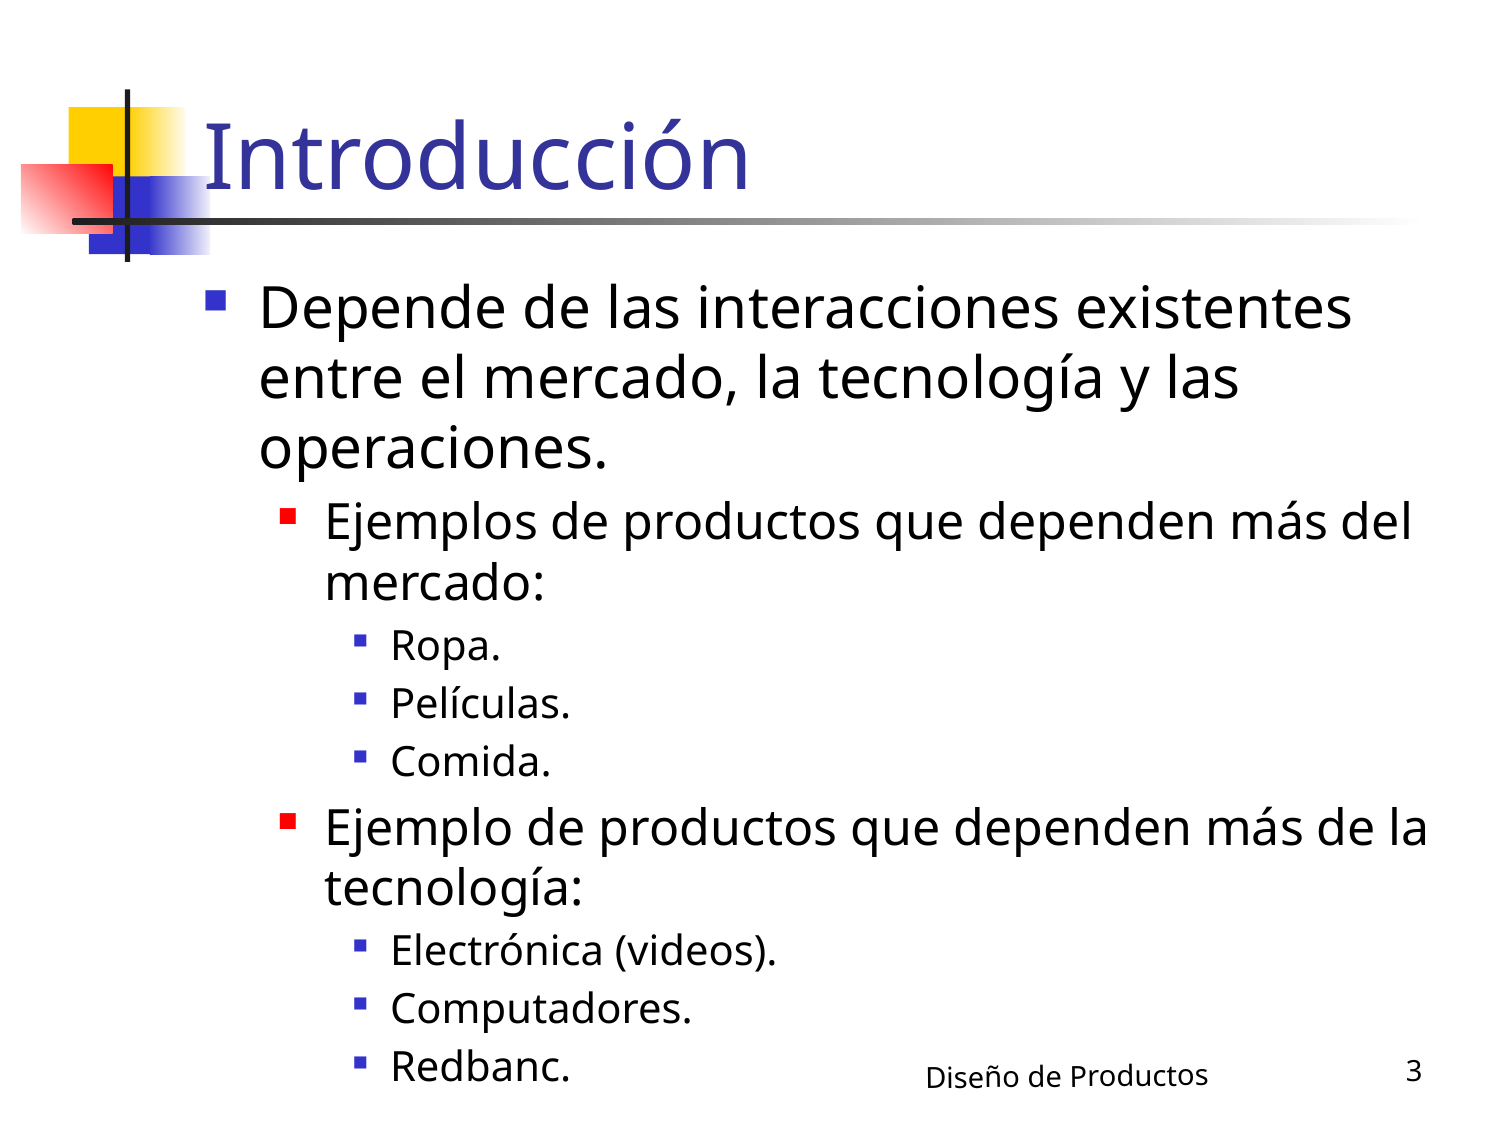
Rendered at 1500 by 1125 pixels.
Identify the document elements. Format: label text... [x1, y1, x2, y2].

list Depende de las interacciones existentes entre el mercado, la tecnología y las operaciones. Ejemplos de productos que dependen más del mercado: Ropa. Películas. Comida. Ejemplo de productos que dependen más de la tecnología: Electrónica (videos). Computadores. Redbanc. [187, 262, 1463, 994]
slide_number 3 [1124, 1024, 1438, 1101]
title Introducción [188, 27, 1468, 216]
footer Diseño de Productos [794, 1028, 1422, 1109]
